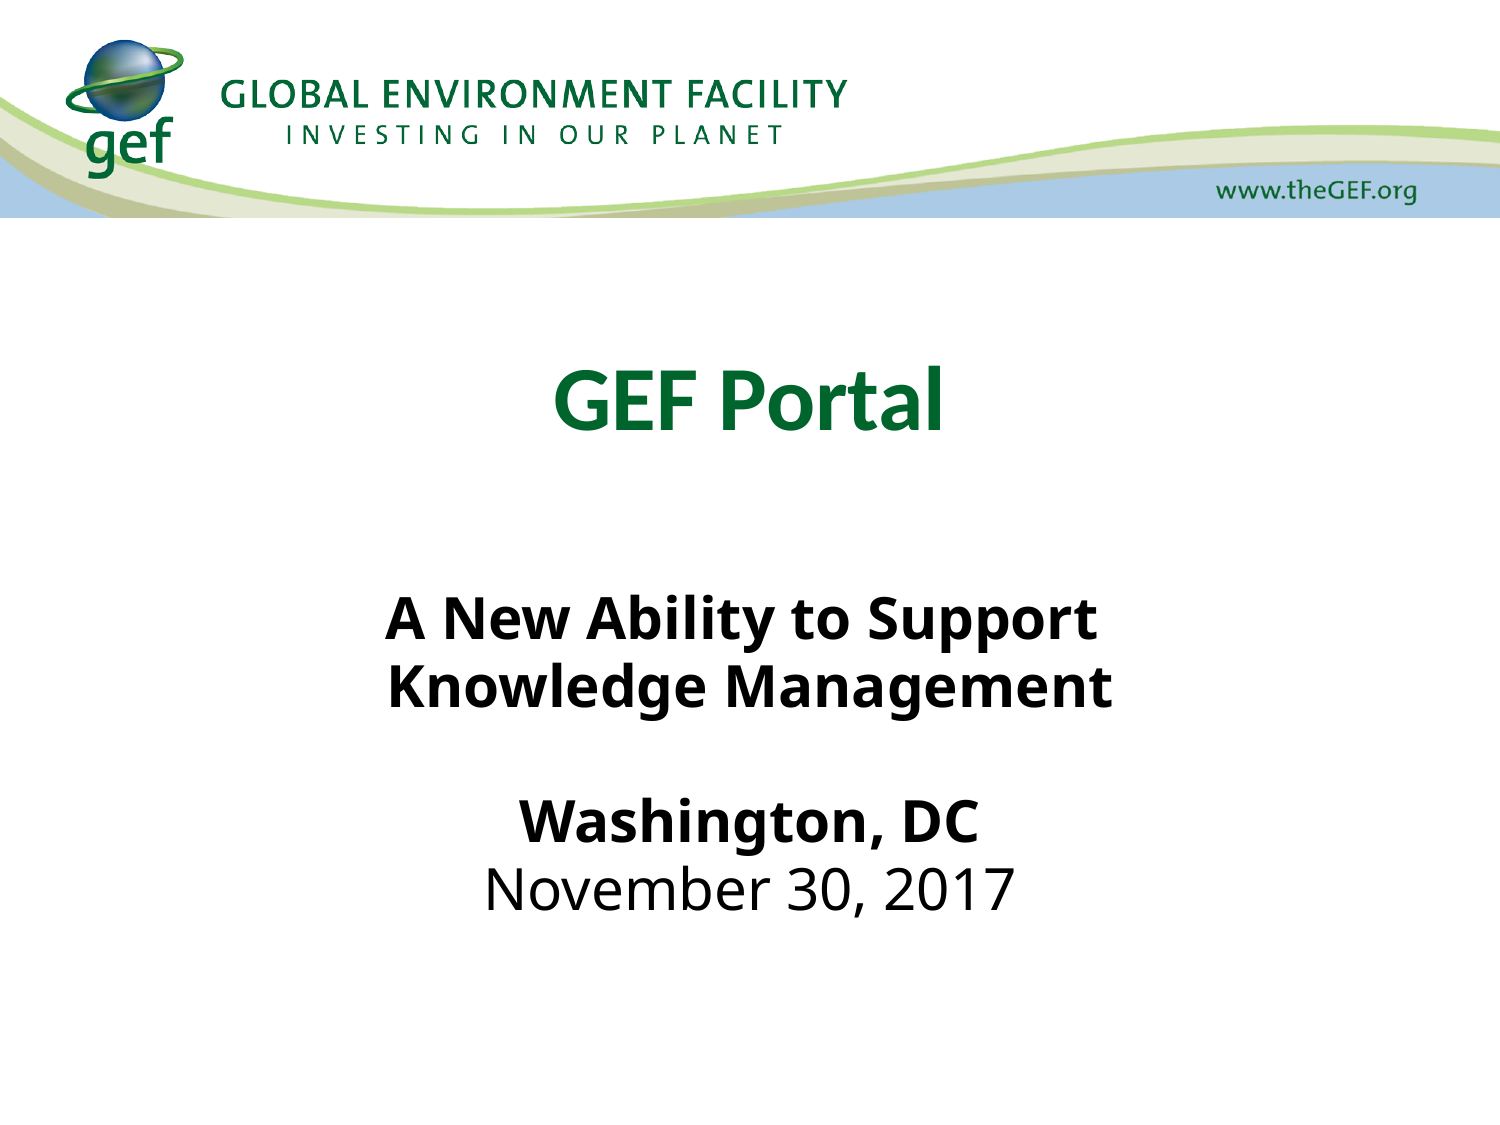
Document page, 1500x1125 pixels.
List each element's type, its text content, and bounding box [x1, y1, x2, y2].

subtitle A New Ability to Support Knowledge Management Washington, DC November 30, 2017 [224, 587, 1276, 1051]
title GEF Portal [74, 299, 1426, 488]
picture [0, 12, 1500, 218]
